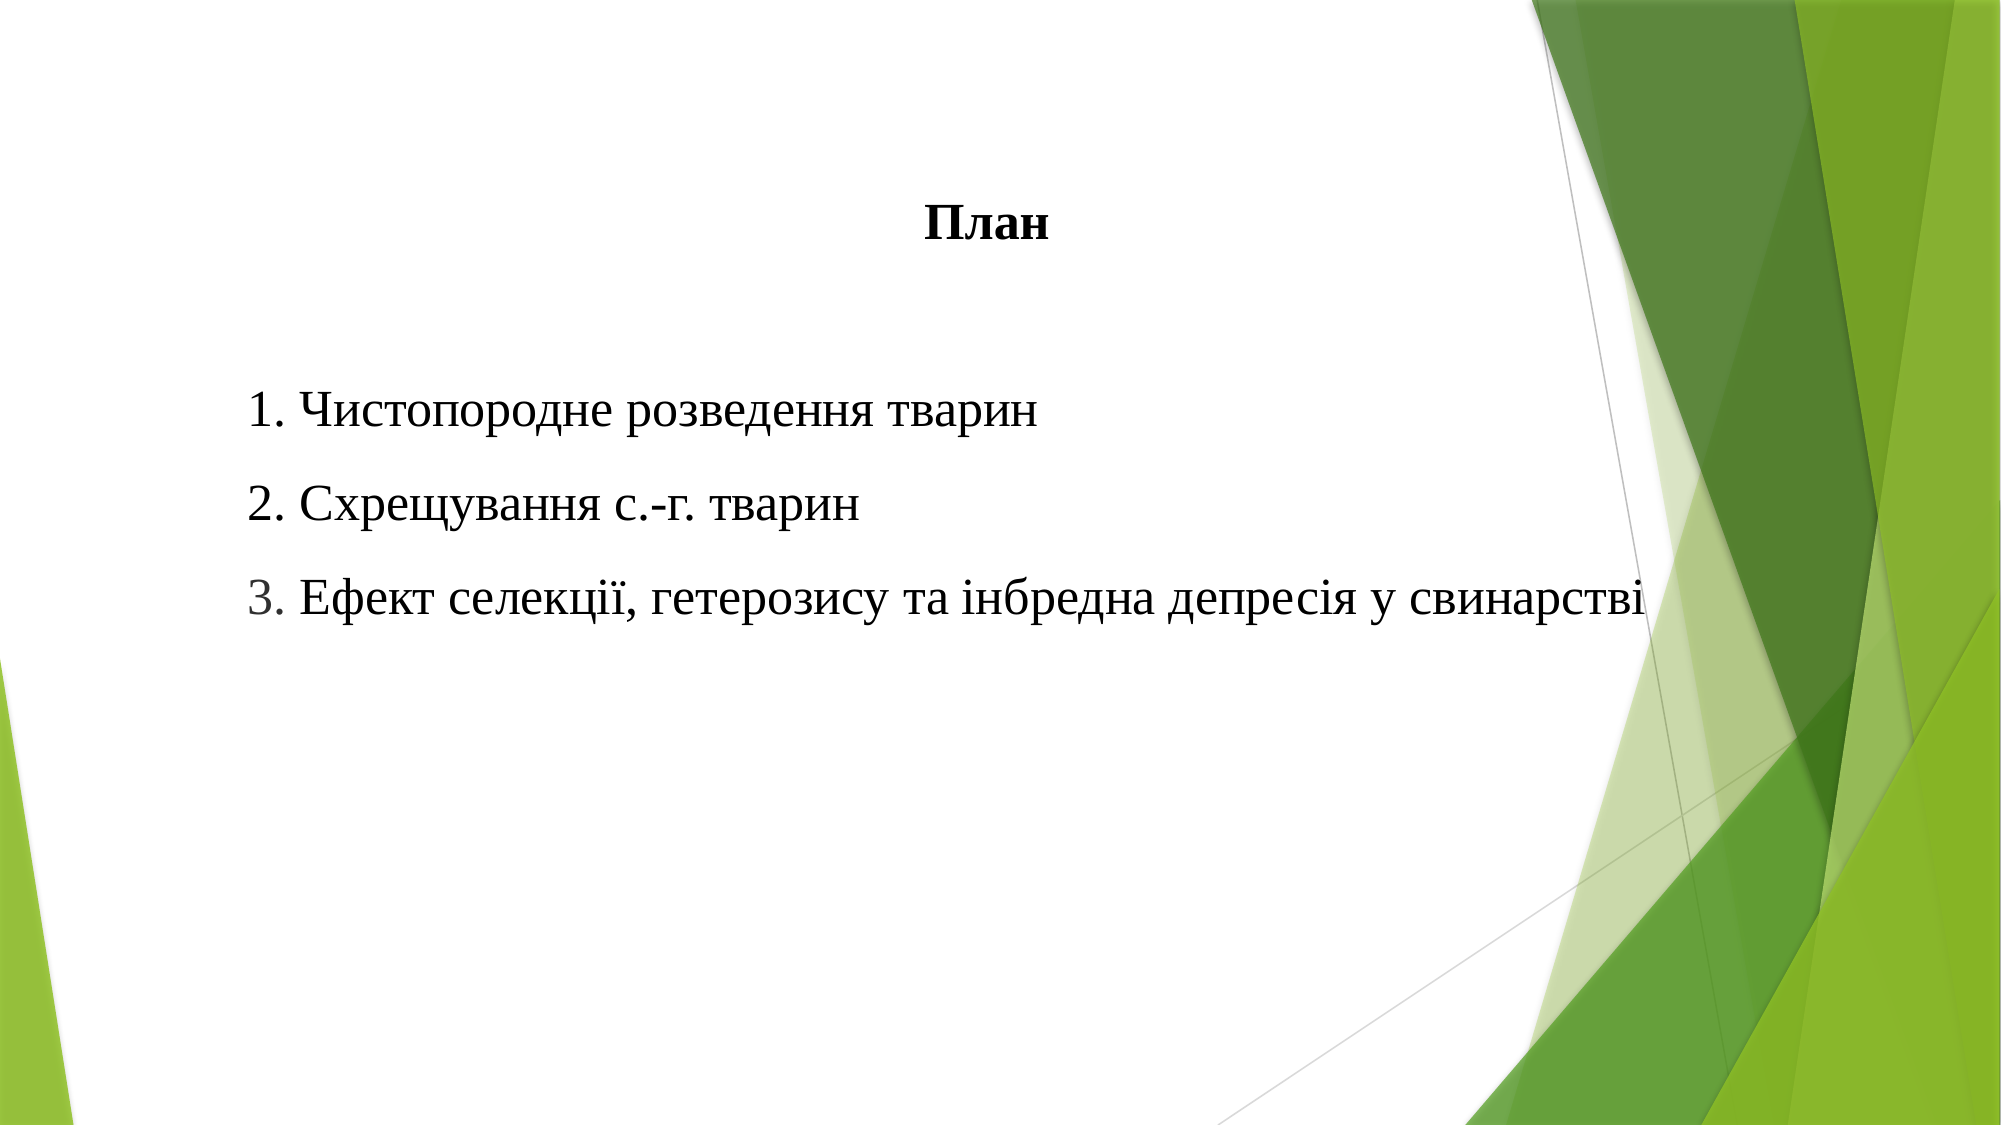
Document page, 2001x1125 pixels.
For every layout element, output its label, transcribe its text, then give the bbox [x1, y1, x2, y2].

text_box План 1. Чистопородне розведення тварин 2. Схрещування с.-г. тварин 3. Ефект селекції, гетерозису та інбредна депресія у свинарстві [144, 148, 1742, 632]
